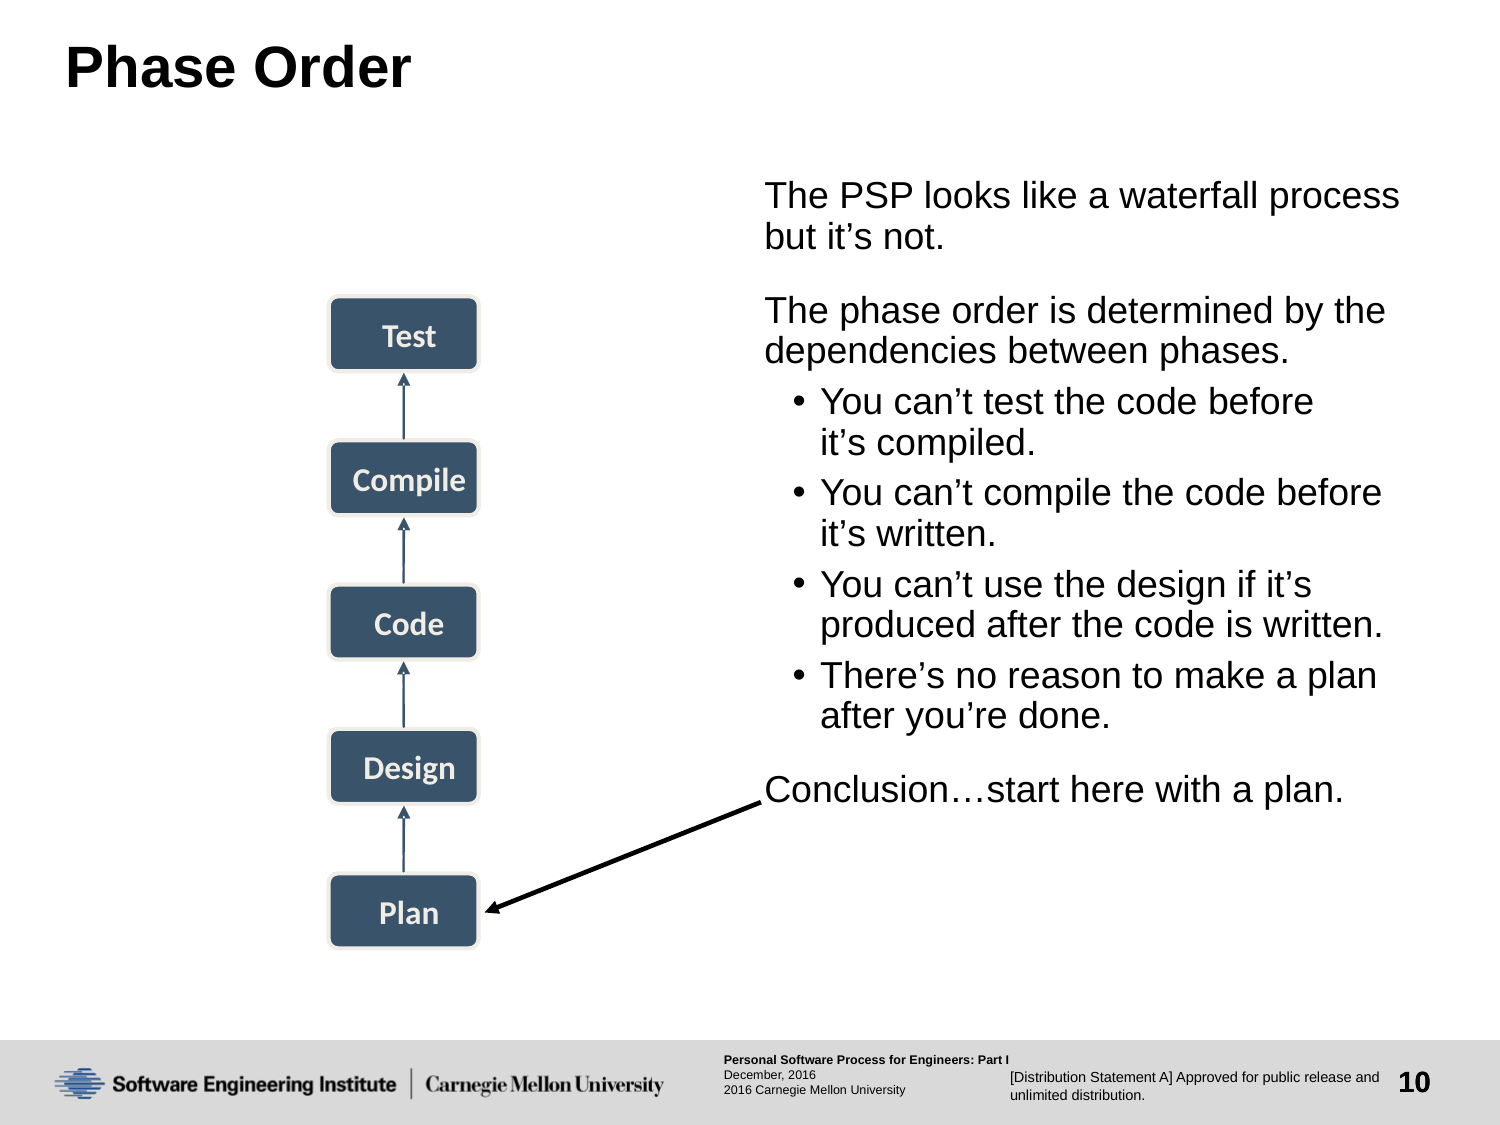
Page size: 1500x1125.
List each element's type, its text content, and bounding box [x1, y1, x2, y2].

text_box [397, 373, 411, 440]
text_box [397, 517, 411, 584]
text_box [328, 584, 479, 660]
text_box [328, 873, 479, 949]
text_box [328, 296, 479, 372]
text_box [328, 440, 479, 516]
text_box [397, 661, 410, 728]
title Phase Order [65, 37, 1313, 148]
text_box [397, 805, 411, 873]
text_box [851, 294, 1255, 953]
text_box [328, 728, 479, 804]
list The PSP looks like a waterfall process but it’s not. The phase order is determined by the dependencies between phases. You can’t test the code before it’s compiled. You can’t compile the code before it’s written. You can’t use the design if it’s produced after the code is written. There’s no reason to make a plan after you’re done. Conclusion…start here with a plan. [764, 176, 1432, 1020]
picture [46, 1061, 673, 1104]
text_box [484, 802, 761, 914]
